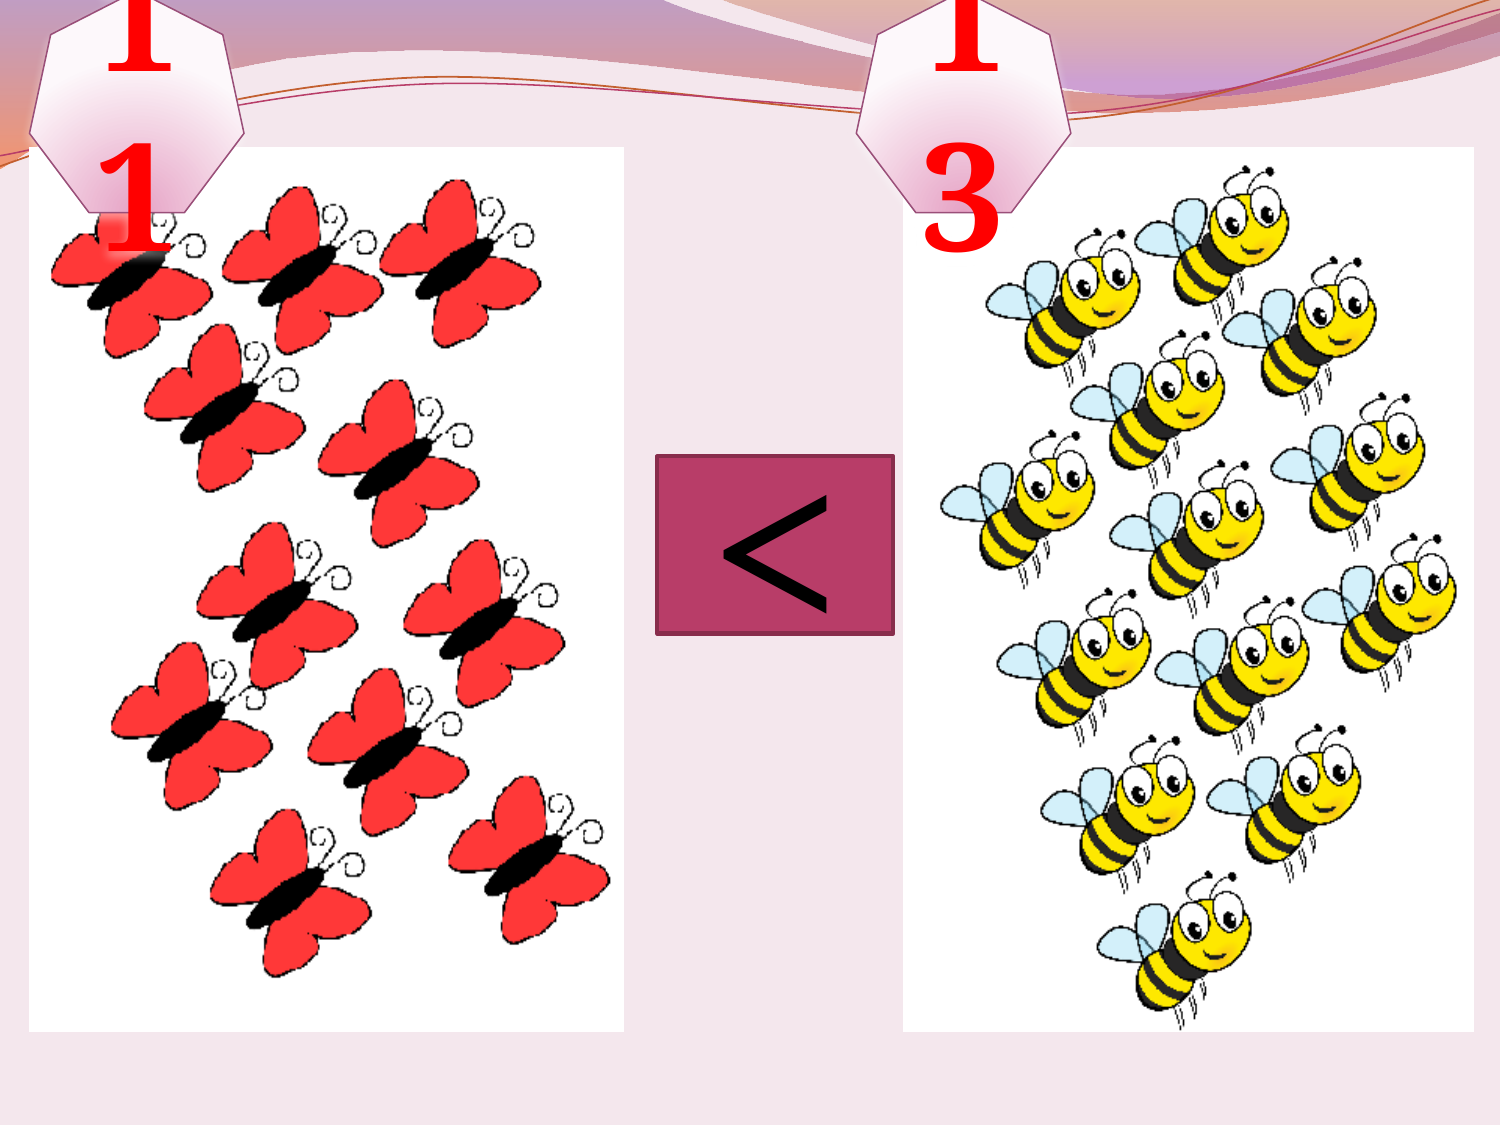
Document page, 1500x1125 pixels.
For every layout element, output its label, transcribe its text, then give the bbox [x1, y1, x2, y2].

text_box 11 [28, 0, 245, 146]
text_box 13 [855, 0, 1072, 188]
picture [29, 147, 624, 1033]
picture [903, 147, 1475, 1033]
text_box < [655, 454, 895, 636]
